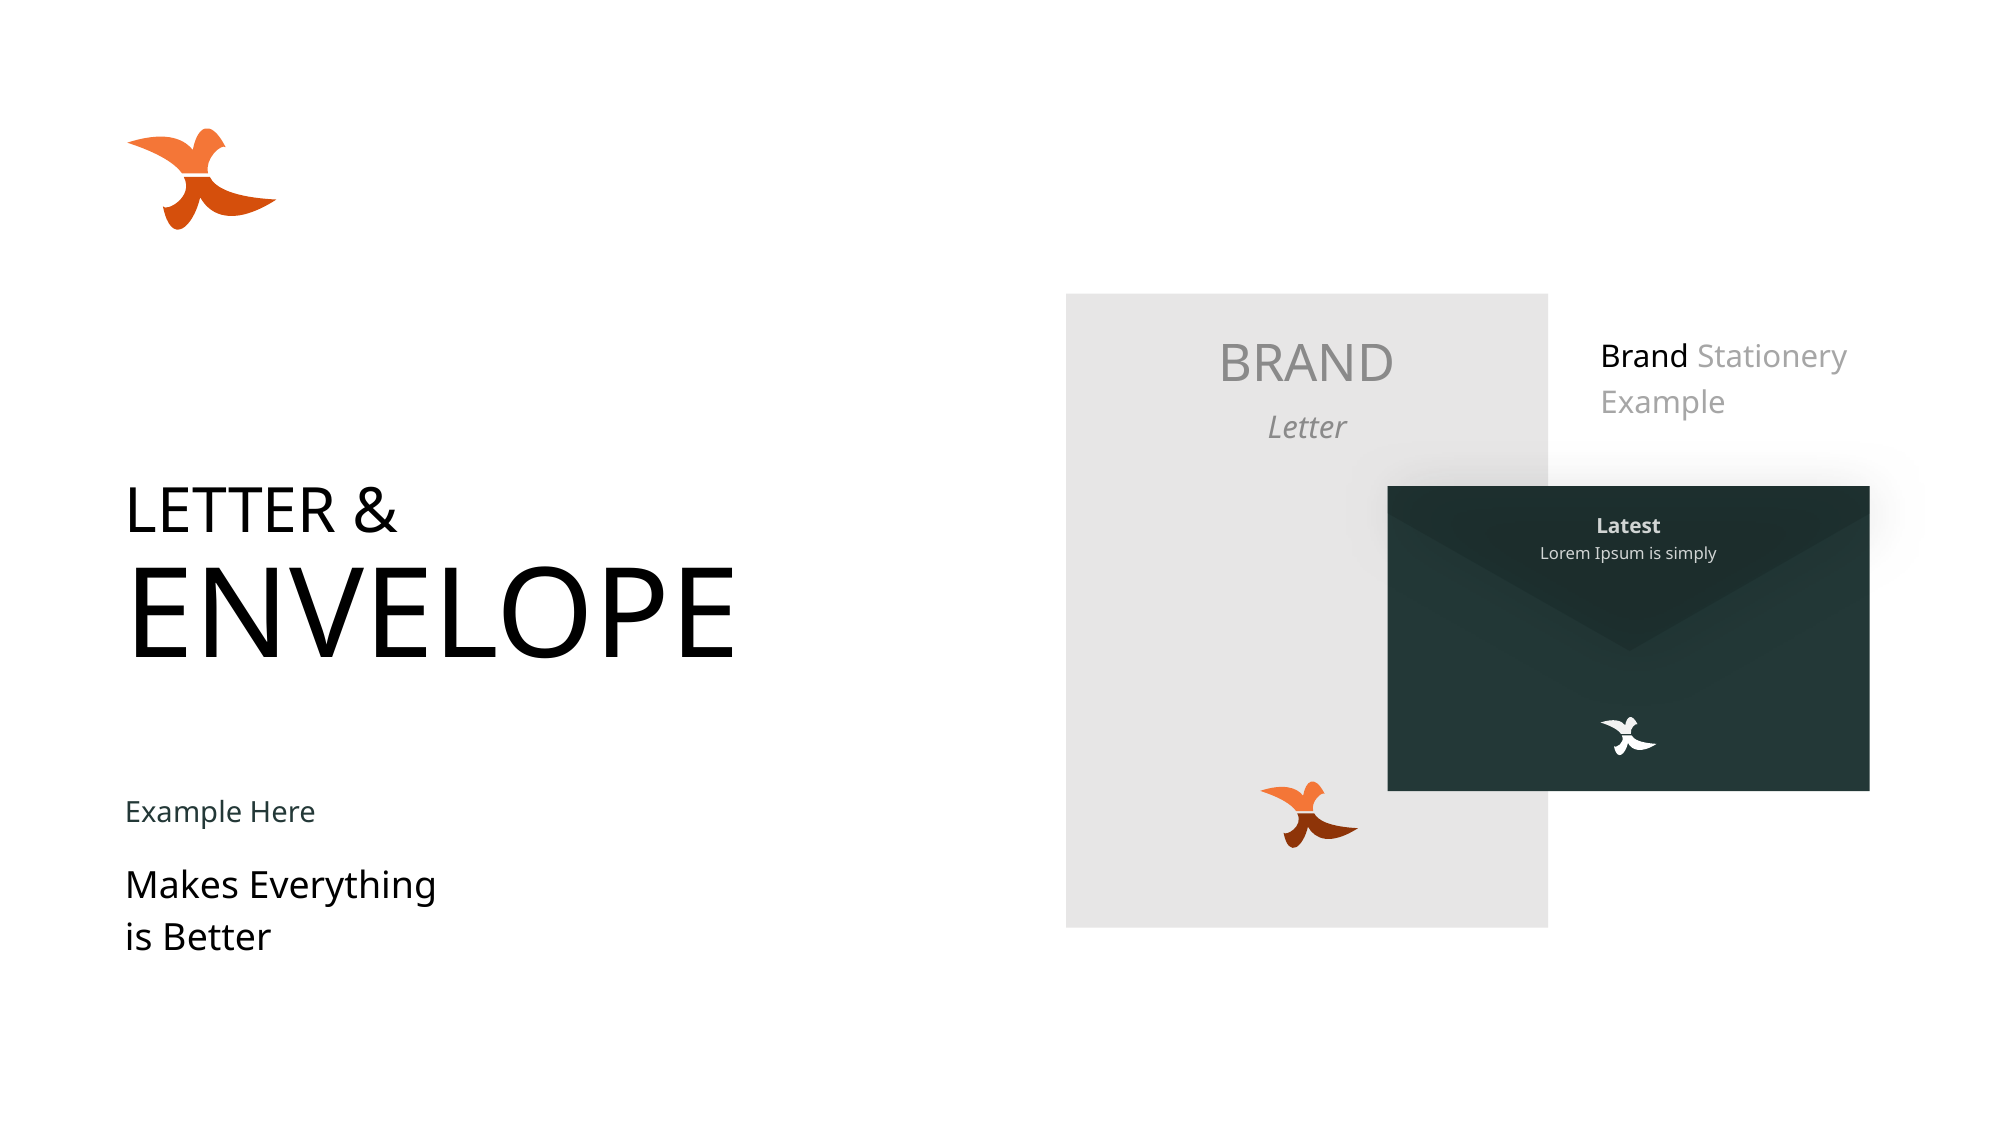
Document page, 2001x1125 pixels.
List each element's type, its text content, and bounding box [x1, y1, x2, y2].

text_box Brand Stationery Example [1585, 320, 1891, 427]
text_box [1283, 813, 1358, 848]
text_box [162, 176, 277, 230]
text_box BRAND Letter [1135, 332, 1479, 452]
text_box LETTER & [110, 391, 543, 529]
text_box Latest Lorem Ipsum is simply [1502, 505, 1755, 571]
text_box [1600, 717, 1638, 734]
text_box ENVELOPE [110, 529, 1041, 690]
text_box Makes Everything is Better [110, 846, 520, 966]
text_box [1260, 781, 1325, 812]
text_box [1614, 735, 1657, 756]
text_box [1386, 485, 1871, 653]
text_box [1387, 567, 1871, 792]
text_box [1065, 292, 1549, 929]
text_box [127, 128, 226, 174]
text_box Example Here [110, 786, 371, 836]
